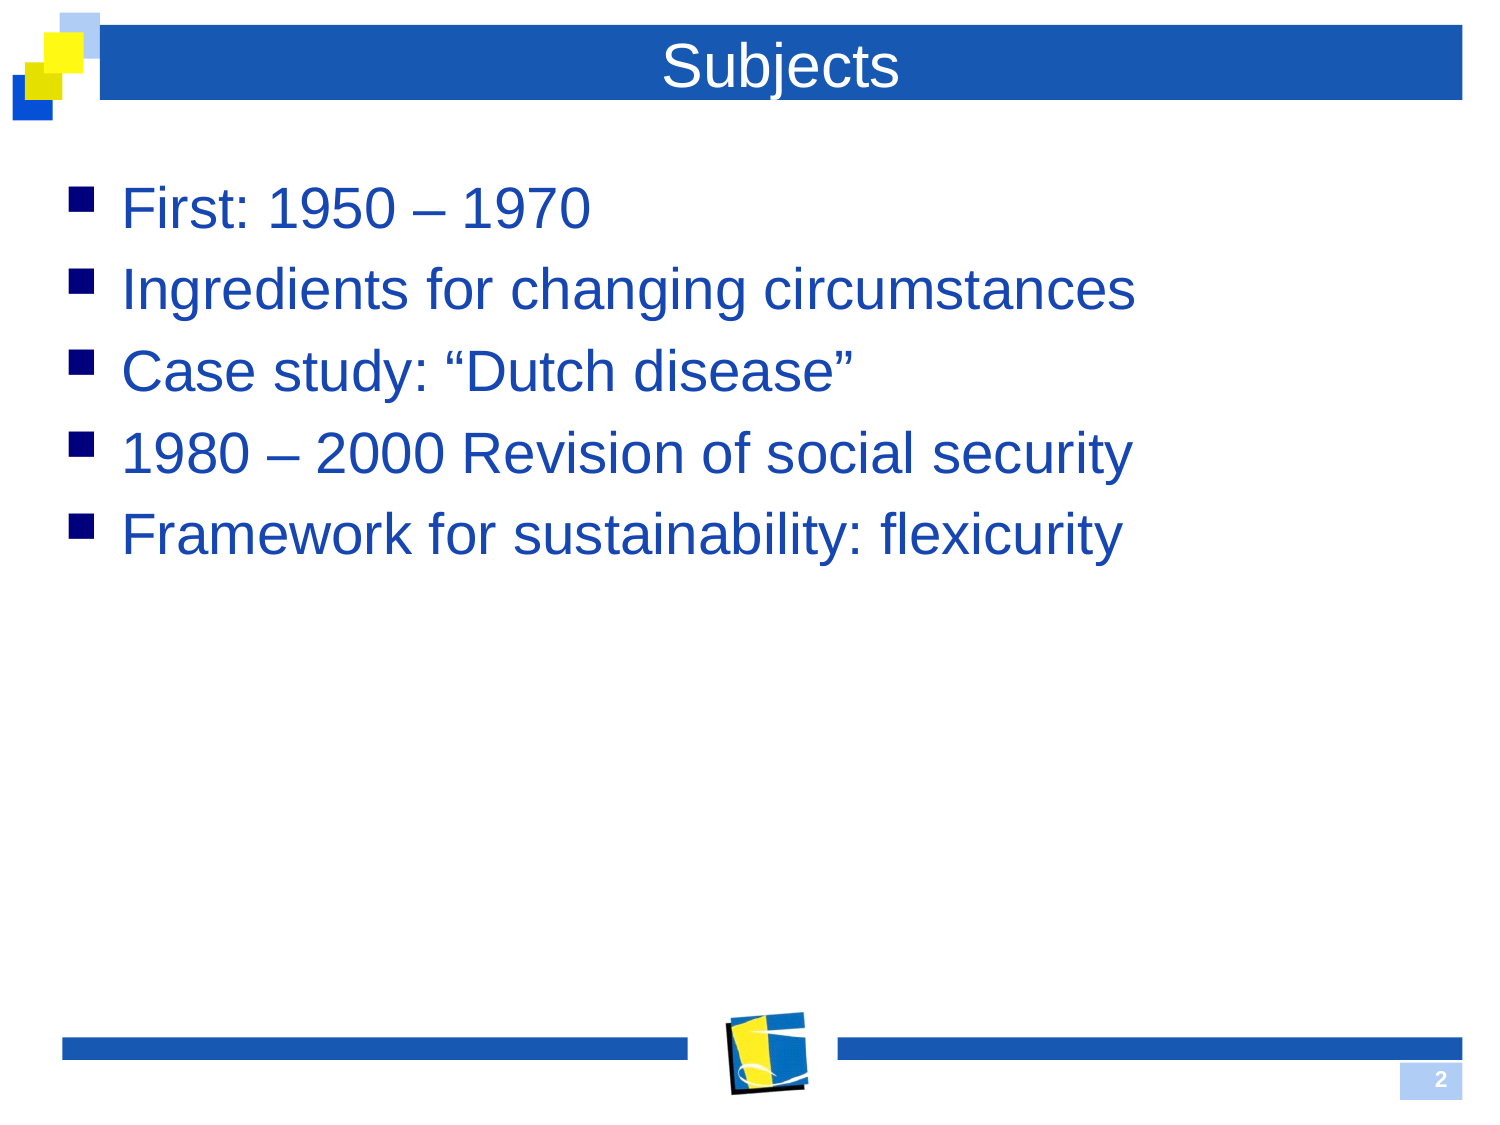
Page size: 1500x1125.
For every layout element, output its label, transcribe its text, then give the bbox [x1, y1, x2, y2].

title Subjects [99, 24, 1463, 101]
slide_number 2 [1399, 1062, 1463, 1101]
list First: 1950 – 1970 Ingredients for changing circumstances Case study: “Dutch disease” 1980 – 2000 Revision of social security Framework for sustainability: flexicurity [49, 162, 1471, 926]
